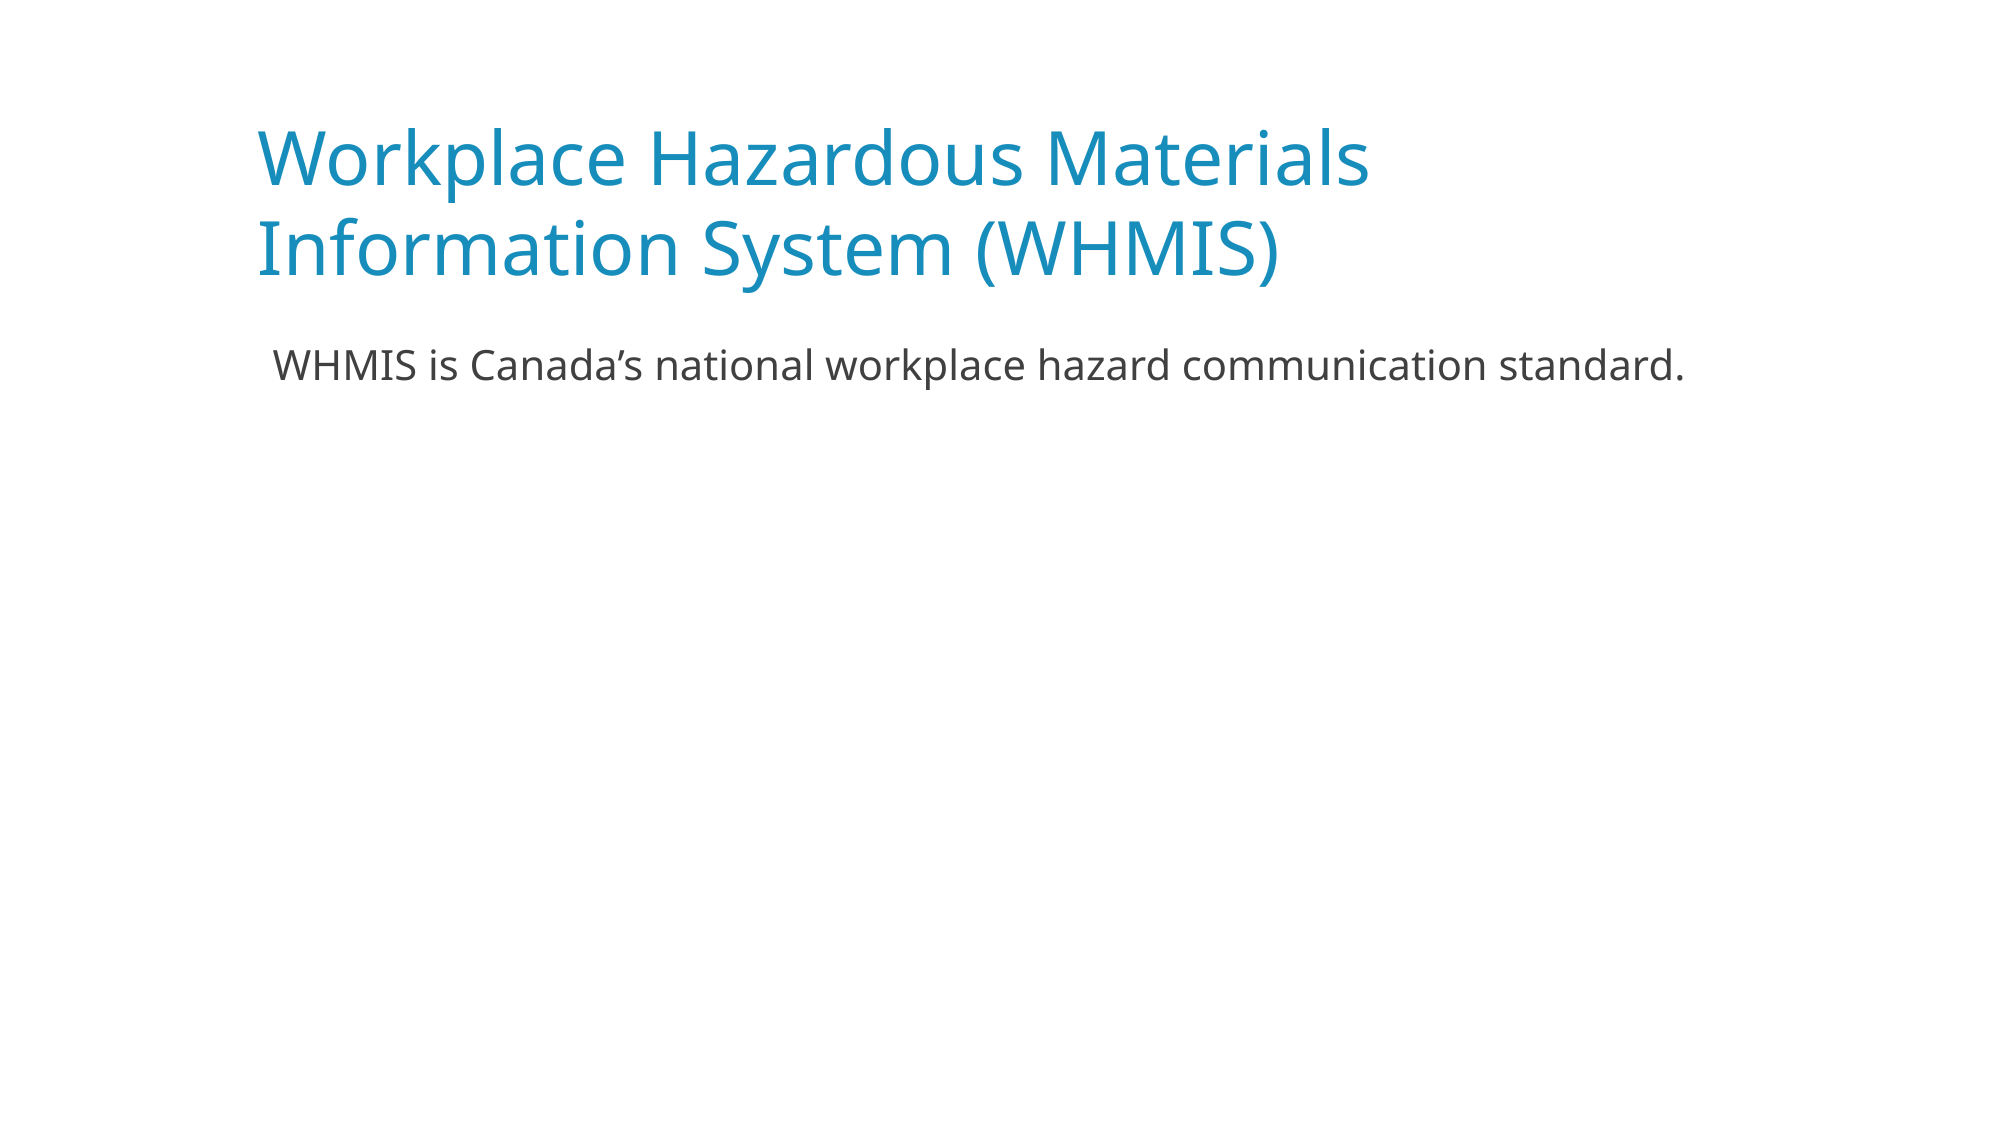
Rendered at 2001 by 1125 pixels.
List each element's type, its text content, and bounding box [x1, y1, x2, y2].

title Workplace Hazardous Materials Information System (WHMIS) [242, 102, 1705, 313]
list WHMIS is Canada’s national workplace hazard communication standard. [257, 331, 1721, 1055]
